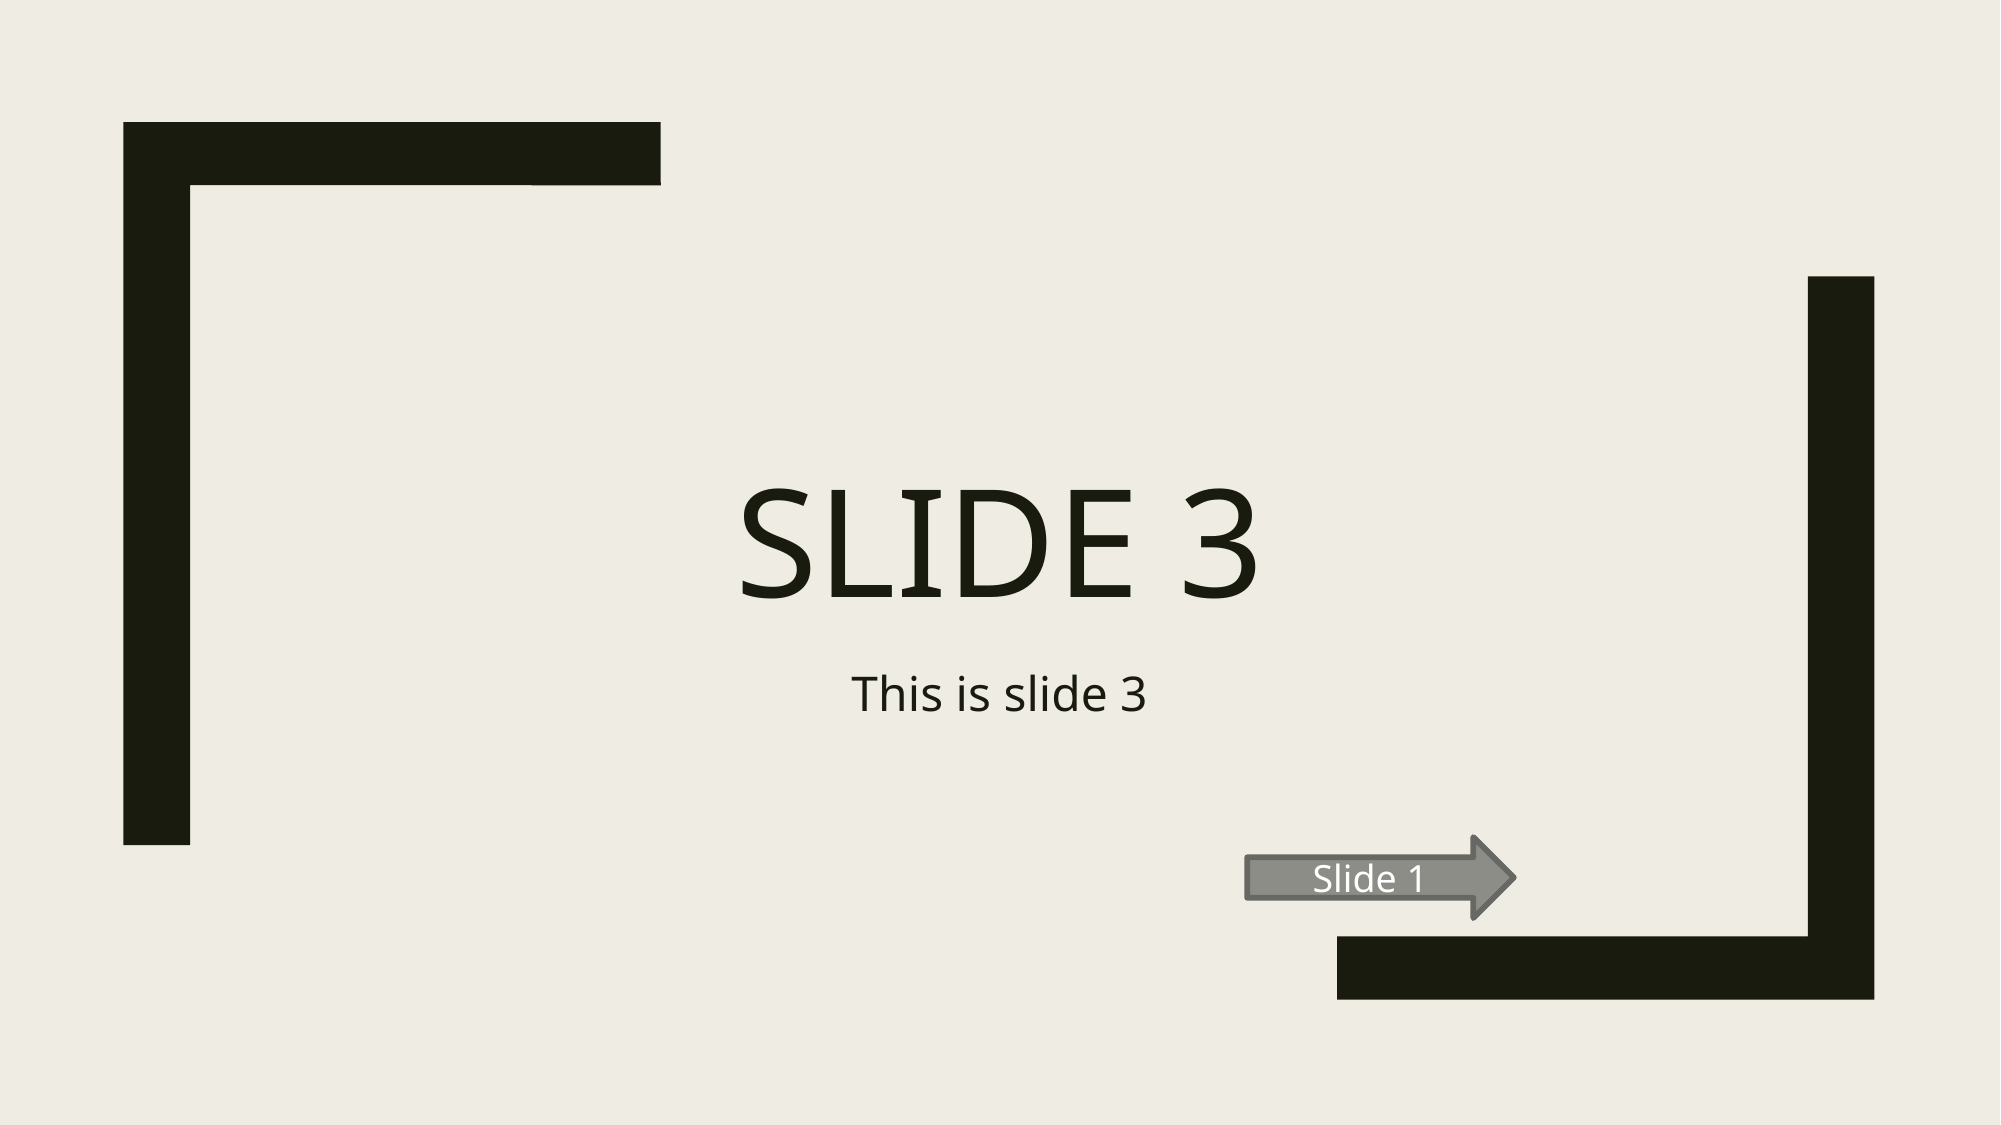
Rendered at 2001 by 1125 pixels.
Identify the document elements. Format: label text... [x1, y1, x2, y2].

subtitle This is slide 3 [439, 649, 1561, 828]
text_box Slide 1 [1244, 834, 1517, 921]
title Slide 3 [314, 293, 1686, 638]
